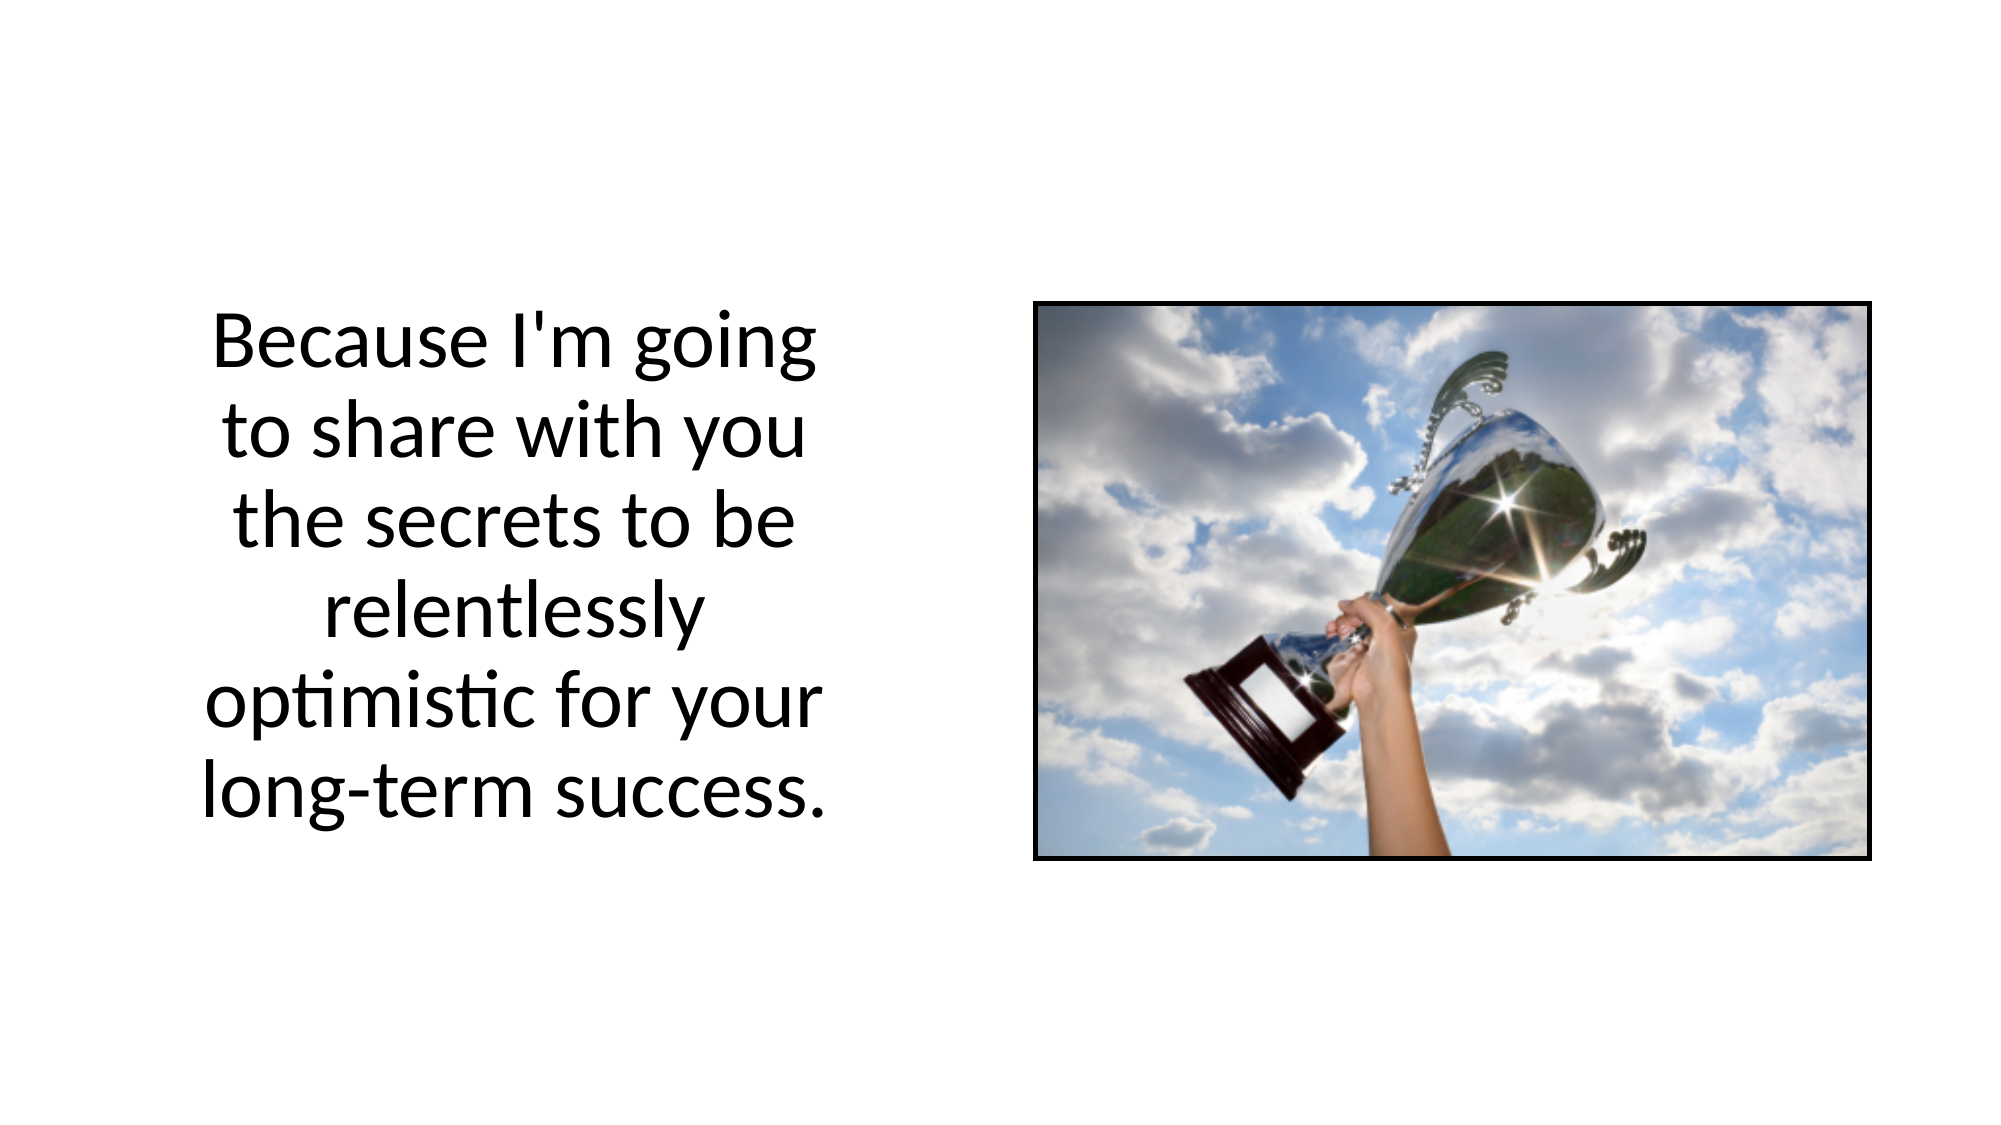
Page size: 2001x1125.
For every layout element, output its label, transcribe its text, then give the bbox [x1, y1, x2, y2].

list Because I'm going to share with you the secrets to be relentlessly optimistic for your long-term success. [164, 288, 866, 950]
picture [1037, 305, 1868, 857]
